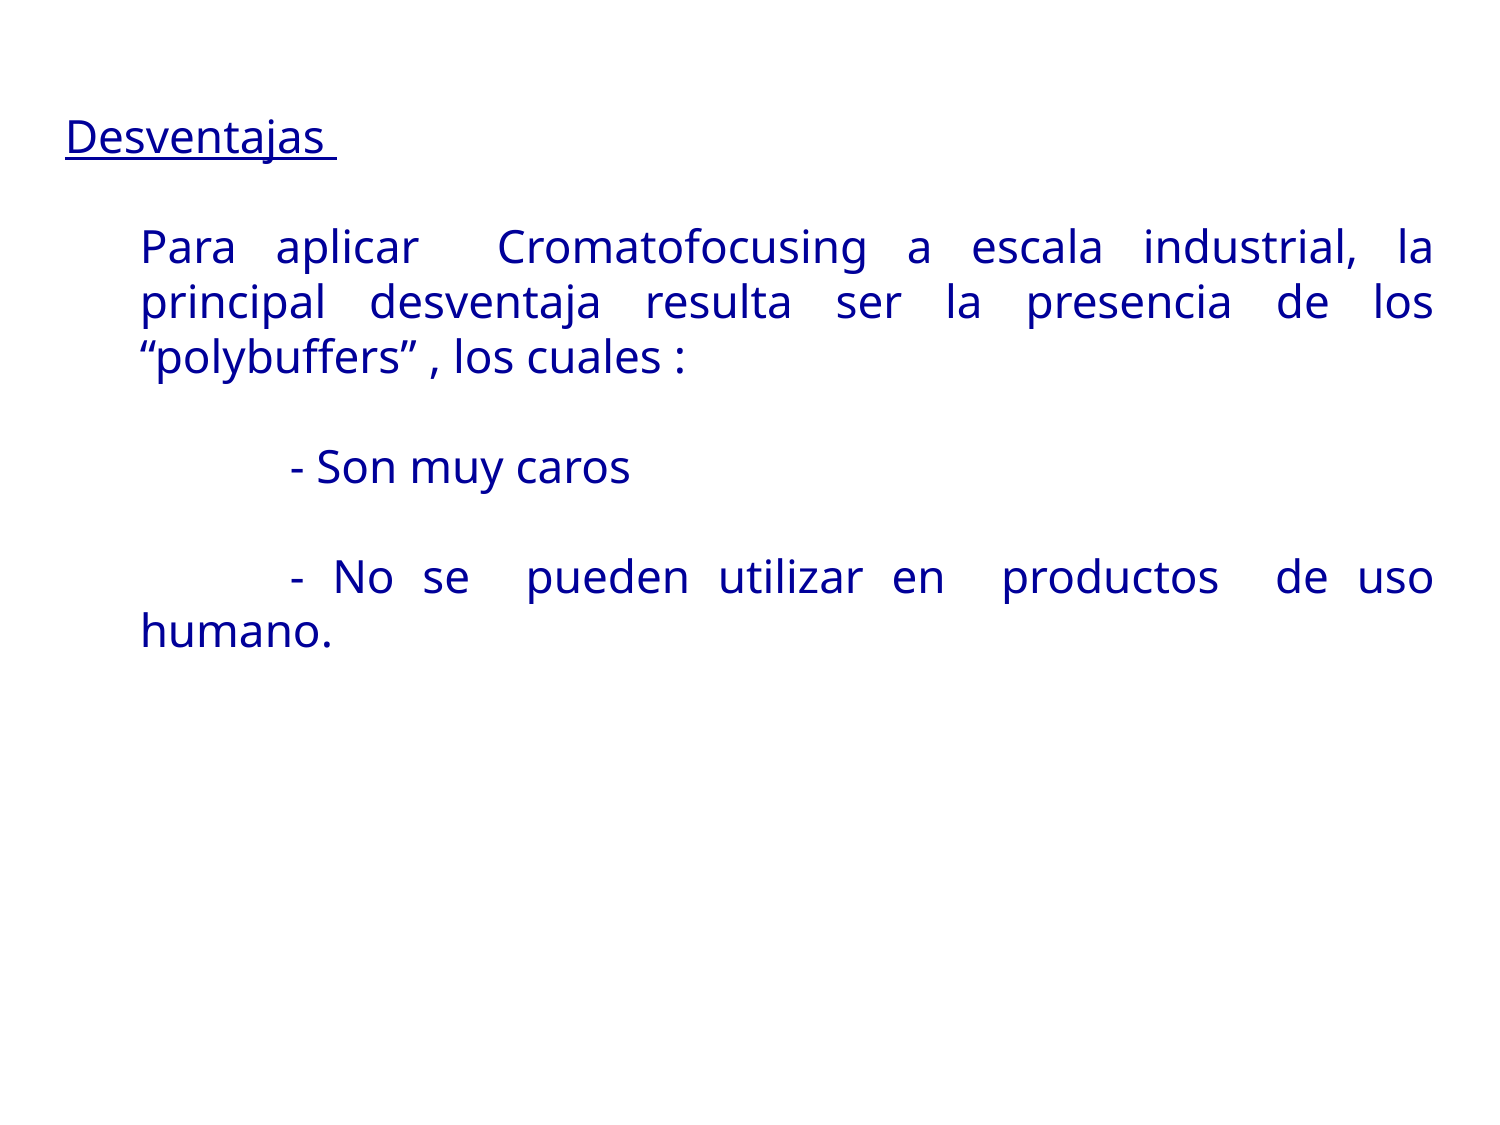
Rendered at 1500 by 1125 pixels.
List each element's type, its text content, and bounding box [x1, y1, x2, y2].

text_box Desventajas Para aplicar Cromatofocusing a escala industrial, la principal desventaja resulta ser la presencia de los “polybuffers” , los cuales : - Son muy caros - No se pueden utilizar en productos de uso humano. [50, 99, 1450, 500]
